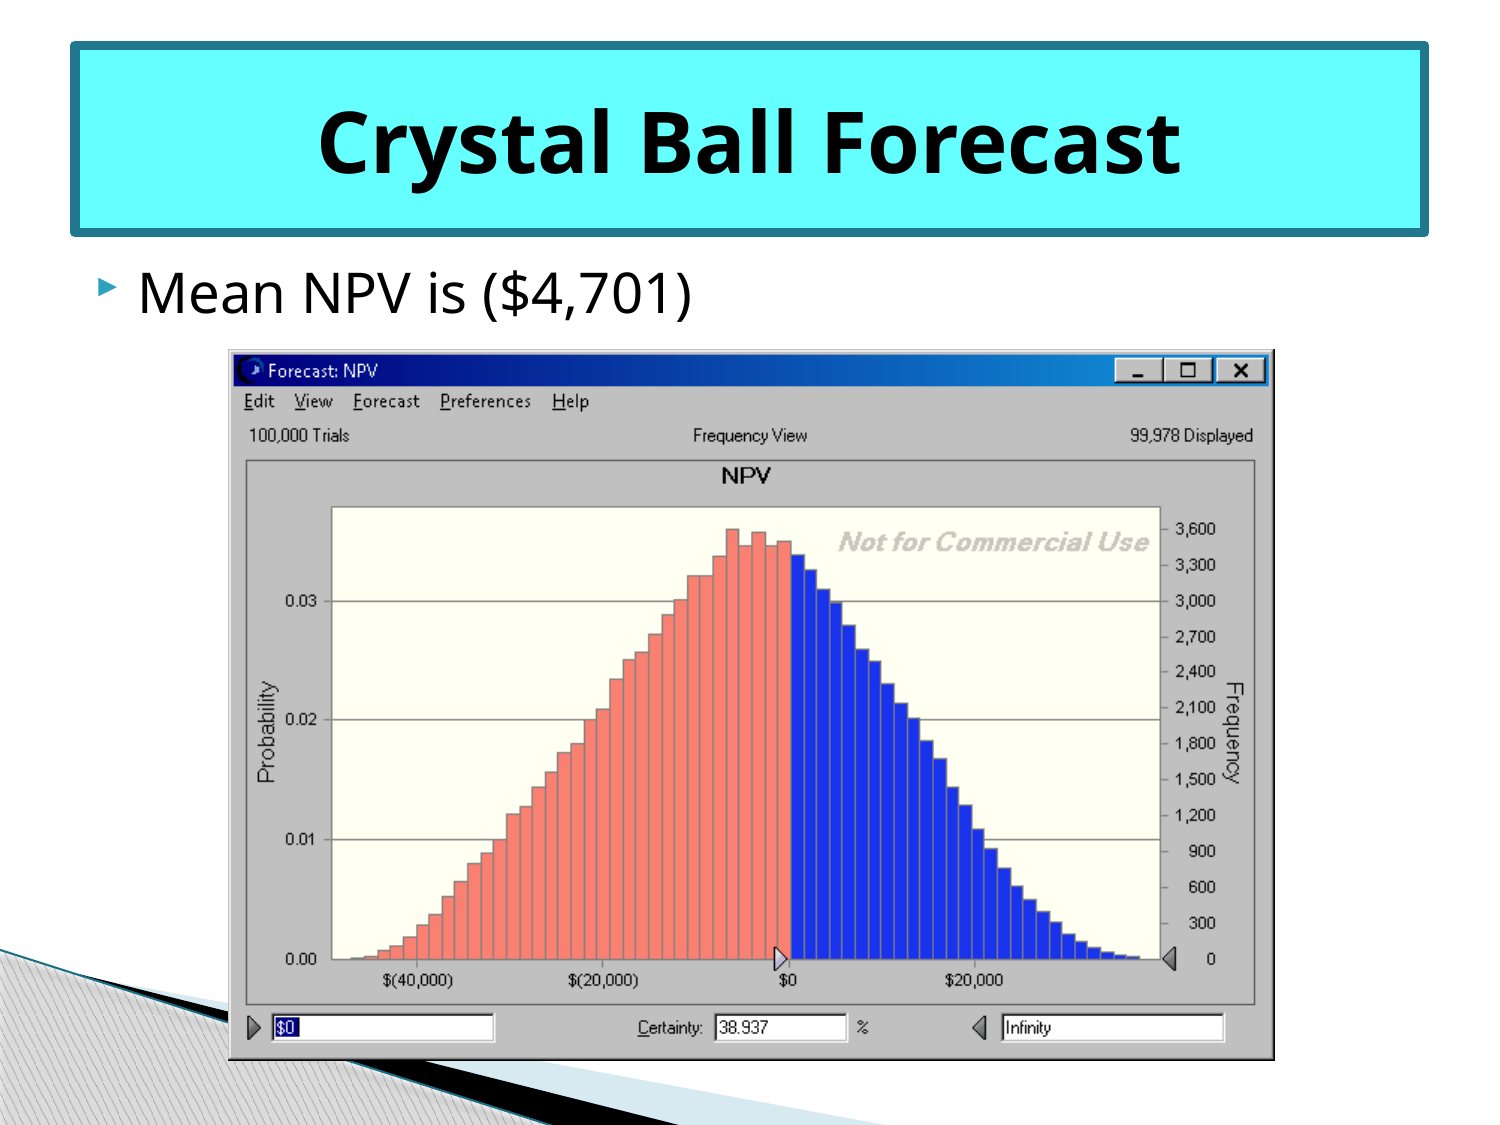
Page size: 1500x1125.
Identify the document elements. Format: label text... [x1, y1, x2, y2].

title Crystal Ball Forecast [70, 41, 1429, 237]
picture [227, 349, 1276, 1061]
list Mean NPV is ($4,701) [62, 249, 1425, 993]
